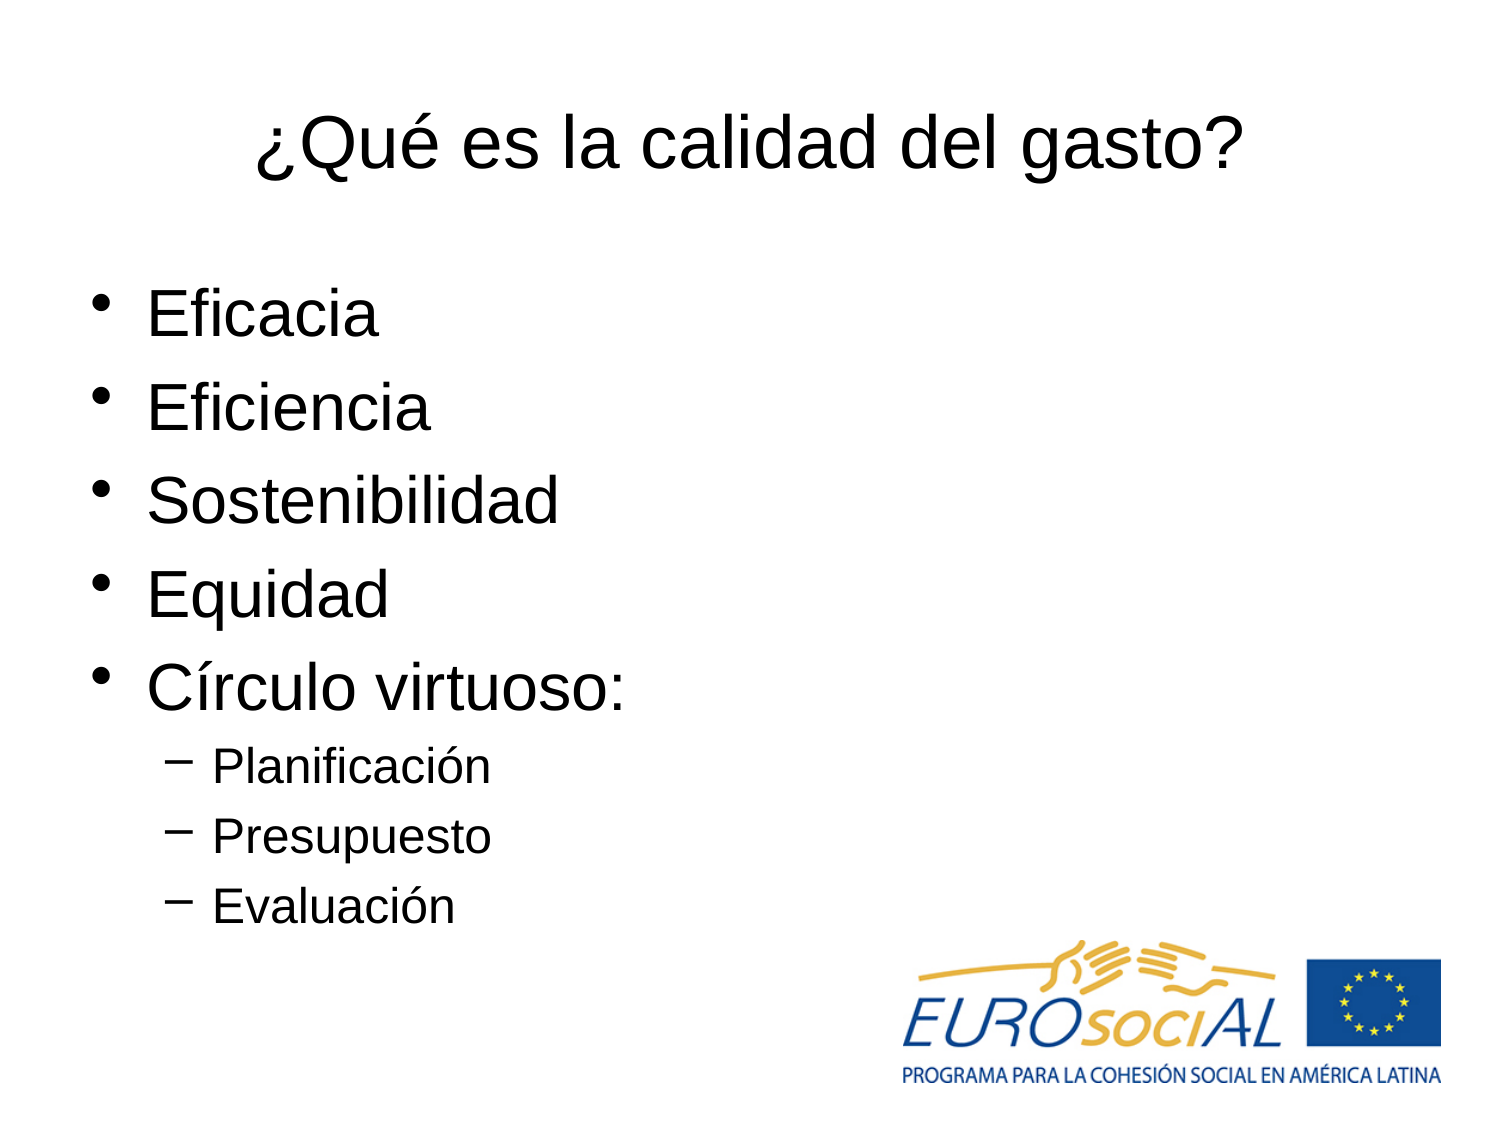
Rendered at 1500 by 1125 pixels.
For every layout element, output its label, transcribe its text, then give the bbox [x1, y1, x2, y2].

list Eficacia Eficiencia Sostenibilidad Equidad Círculo virtuoso: Planificación Presupuesto Evaluación [74, 262, 1271, 1006]
title ¿Qué es la calidad del gasto? [74, 44, 1426, 233]
picture [903, 940, 1441, 1083]
